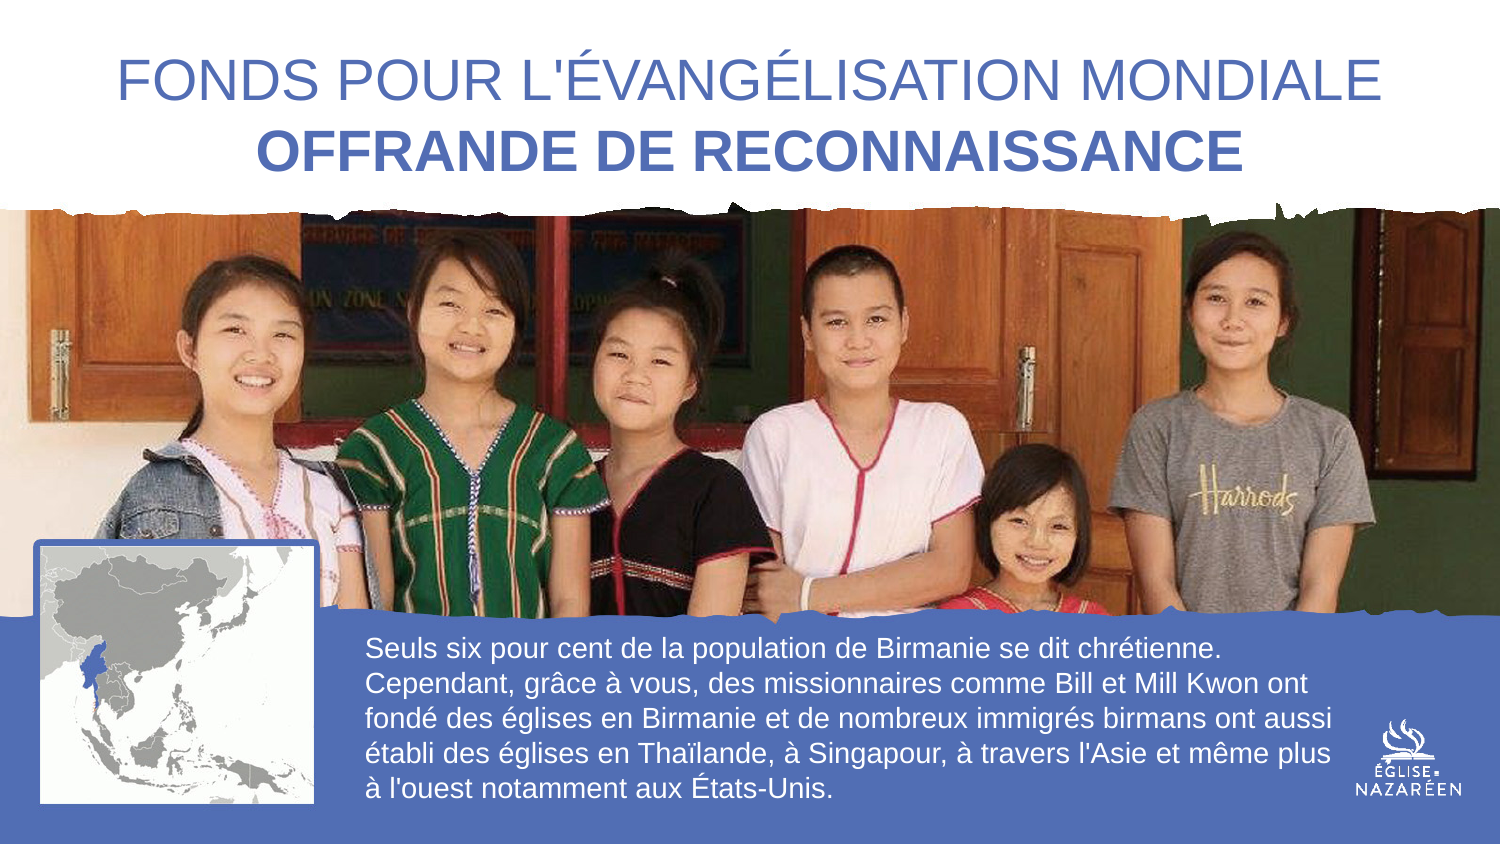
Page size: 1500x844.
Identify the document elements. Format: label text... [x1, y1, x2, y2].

text_box Seuls six pour cent de la population de Birmanie se dit chrétienne. Cependant, grâce à vous, des missionnaires comme Bill et Mill Kwon ont fondé des églises en Birmanie et de nombreux immigrés birmans ont aussi établi des églises en Thaïlande, à Singapour, à travers l'Asie et même plus à l'ouest notamment aux États-Unis. [349, 621, 1355, 812]
text_box Fonds pour l'évangélisation mondiale Offrande de reconnaissance [12, 34, 1488, 191]
picture [0, 0, 1500, 844]
